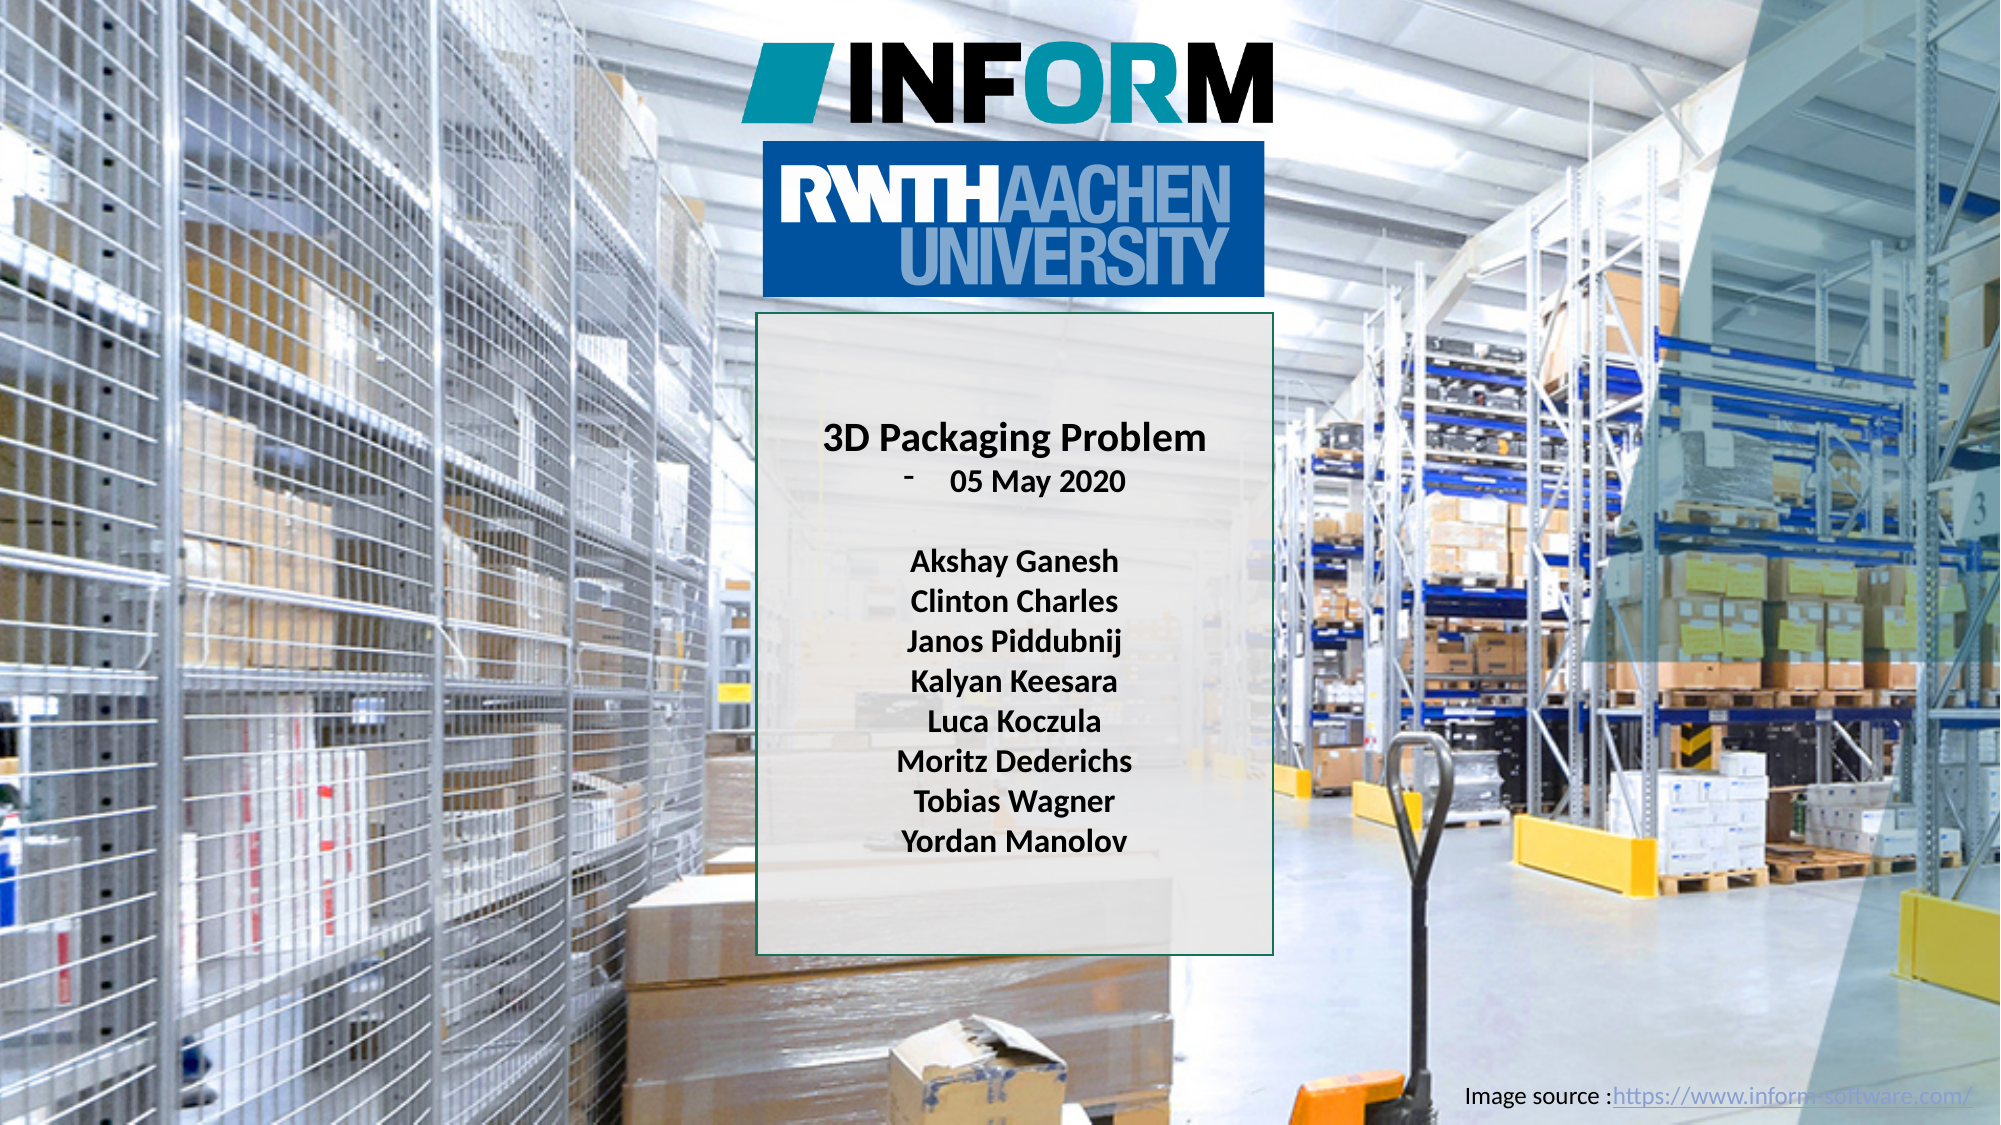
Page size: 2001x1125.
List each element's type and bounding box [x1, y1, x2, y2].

text_box [741, 41, 1274, 297]
picture [0, 0, 2000, 1125]
